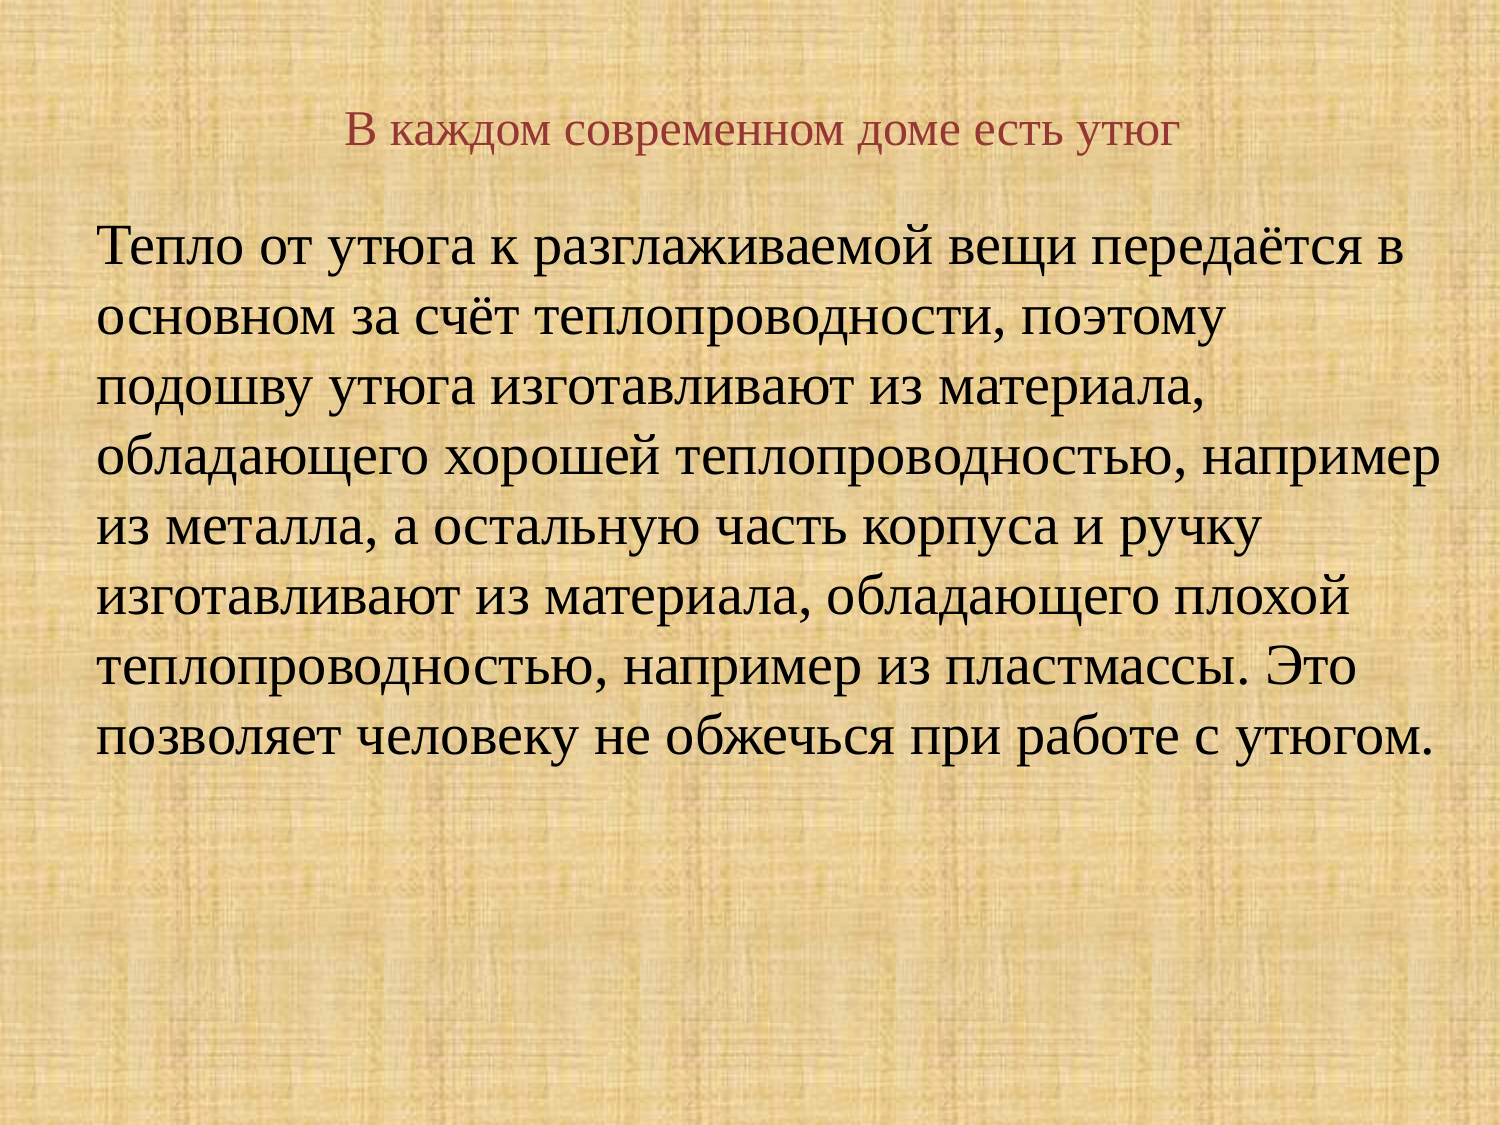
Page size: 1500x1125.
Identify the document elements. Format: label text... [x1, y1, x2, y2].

picture [0, 0, 1500, 1125]
title В каждом современном доме есть утюг [50, 26, 1475, 164]
text_box Тепло от утюга к разглаживаемой вещи передаётся в основном за счёт теплопроводности, поэтому подошву утюга изготавливают из материала, обладающего хорошей теплопроводностью, например из металла, а остальную часть корпуса и ручку изготавливают из материала, обладающего плохой теплопроводностью, например из пластмассы. Это позволяет человеку не обжечься при работе с утюгом. [81, 199, 1465, 774]
